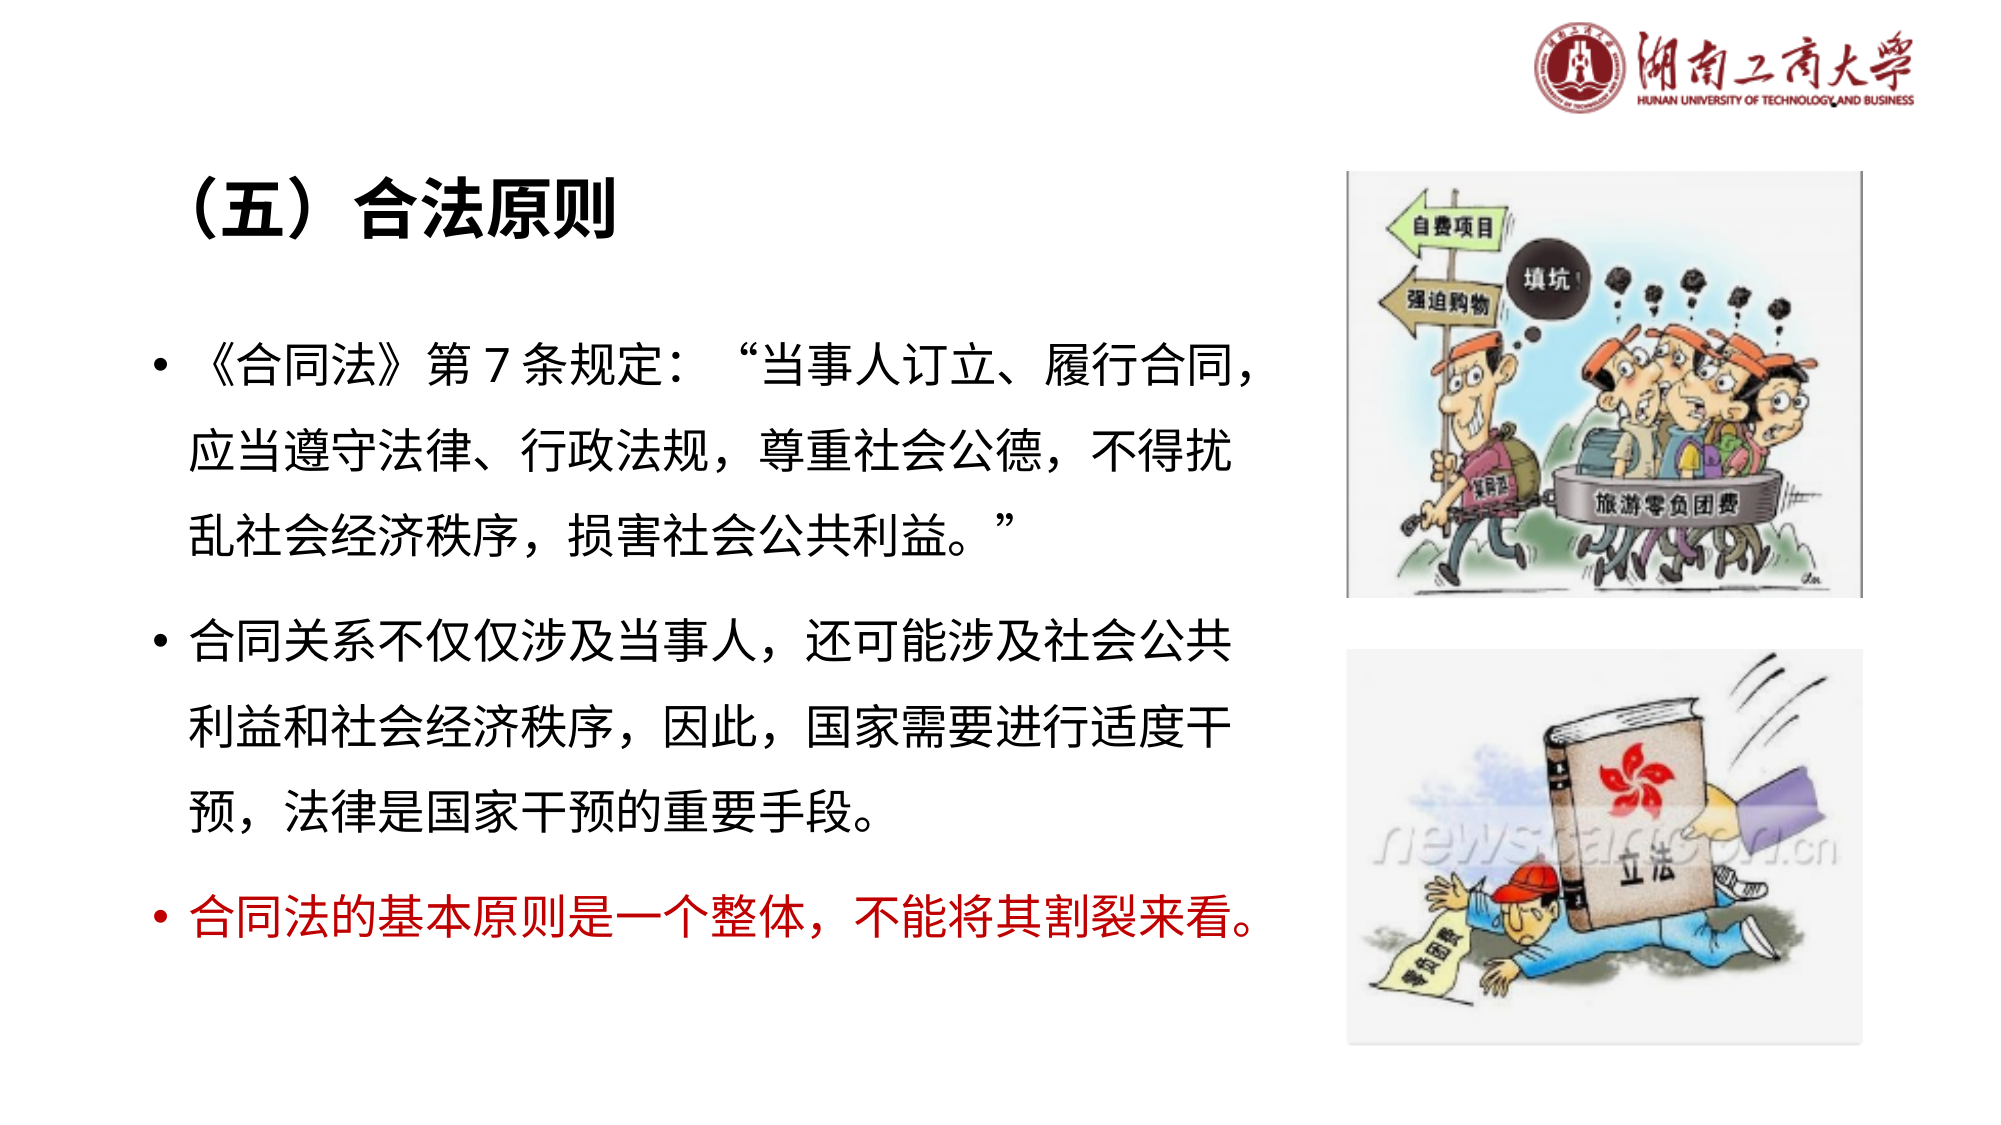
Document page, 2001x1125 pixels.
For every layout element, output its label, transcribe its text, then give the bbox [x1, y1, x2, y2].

title （五）合法原则 [137, 147, 1863, 278]
picture [1341, 171, 1863, 598]
list 《合同法》第7条规定：“当事人订立、履行合同，应当遵守法律、行政法规，尊重社会公德，不得扰乱社会经济秩序，损害社会公共利益。” 合同关系不仅仅涉及当事人，还可能涉及社会公共利益和社会经济秩序，因此，国家需要进行适度干预，法律是国家干预的重要手段。 合同法的基本原则是一个整体，不能将其割裂来看。 [137, 299, 1280, 1014]
picture [1533, 21, 1922, 117]
picture [1341, 649, 1863, 1048]
